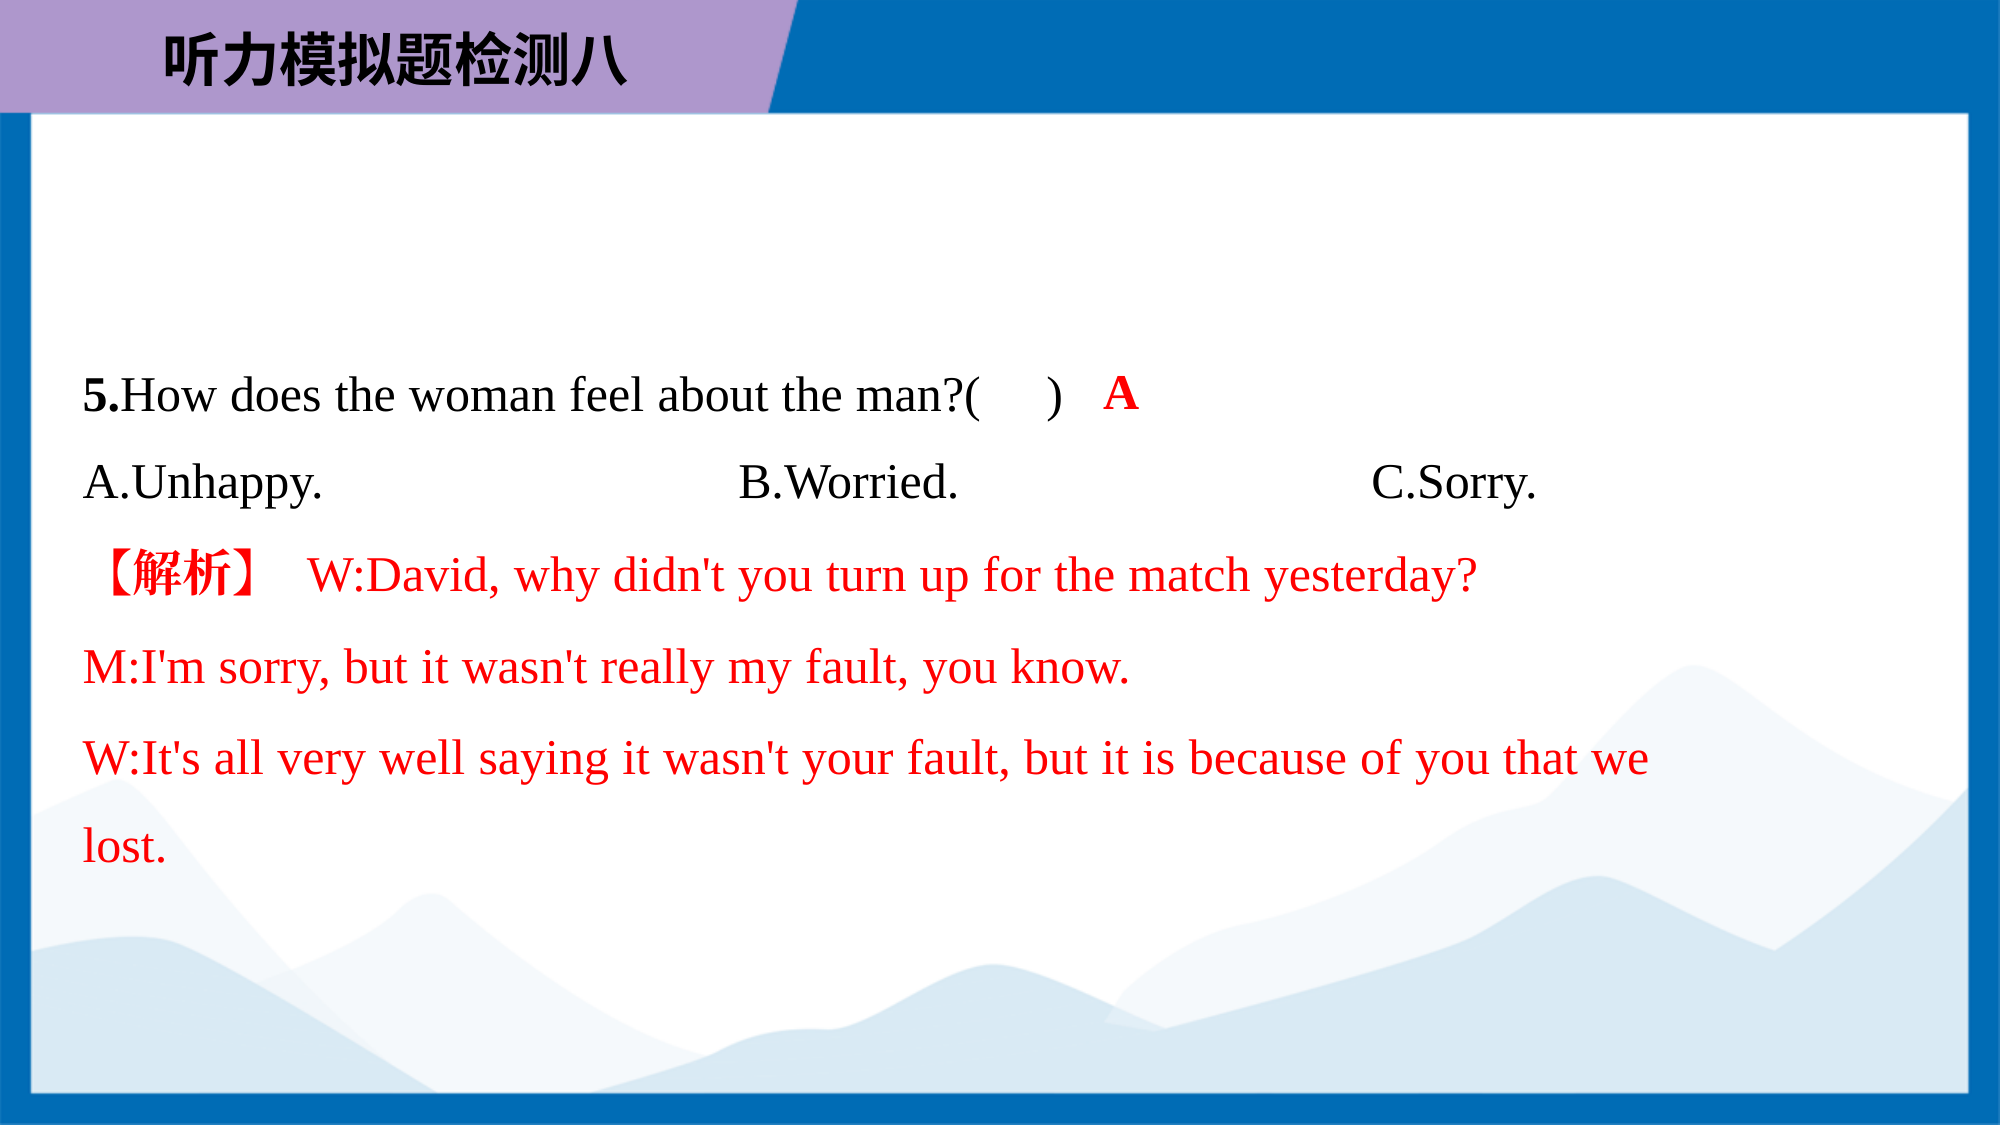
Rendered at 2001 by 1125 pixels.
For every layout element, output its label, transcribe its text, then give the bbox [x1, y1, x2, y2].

text_box A [1084, 331, 1158, 411]
text_box 【解析】 W:David, why didn't you turn up for the match yesterday? M:I'm sorry, but it wasn't really my fault, you know. W:It's all very well saying it wasn't your fault, but it is because of you that we lost. [82, 509, 1917, 864]
text_box A.Unhappy. B.Worried. C.Sorry. [82, 420, 1917, 499]
picture [0, 0, 2000, 1125]
text_box 5.How does the woman feel about the man?( ) [82, 333, 1917, 412]
